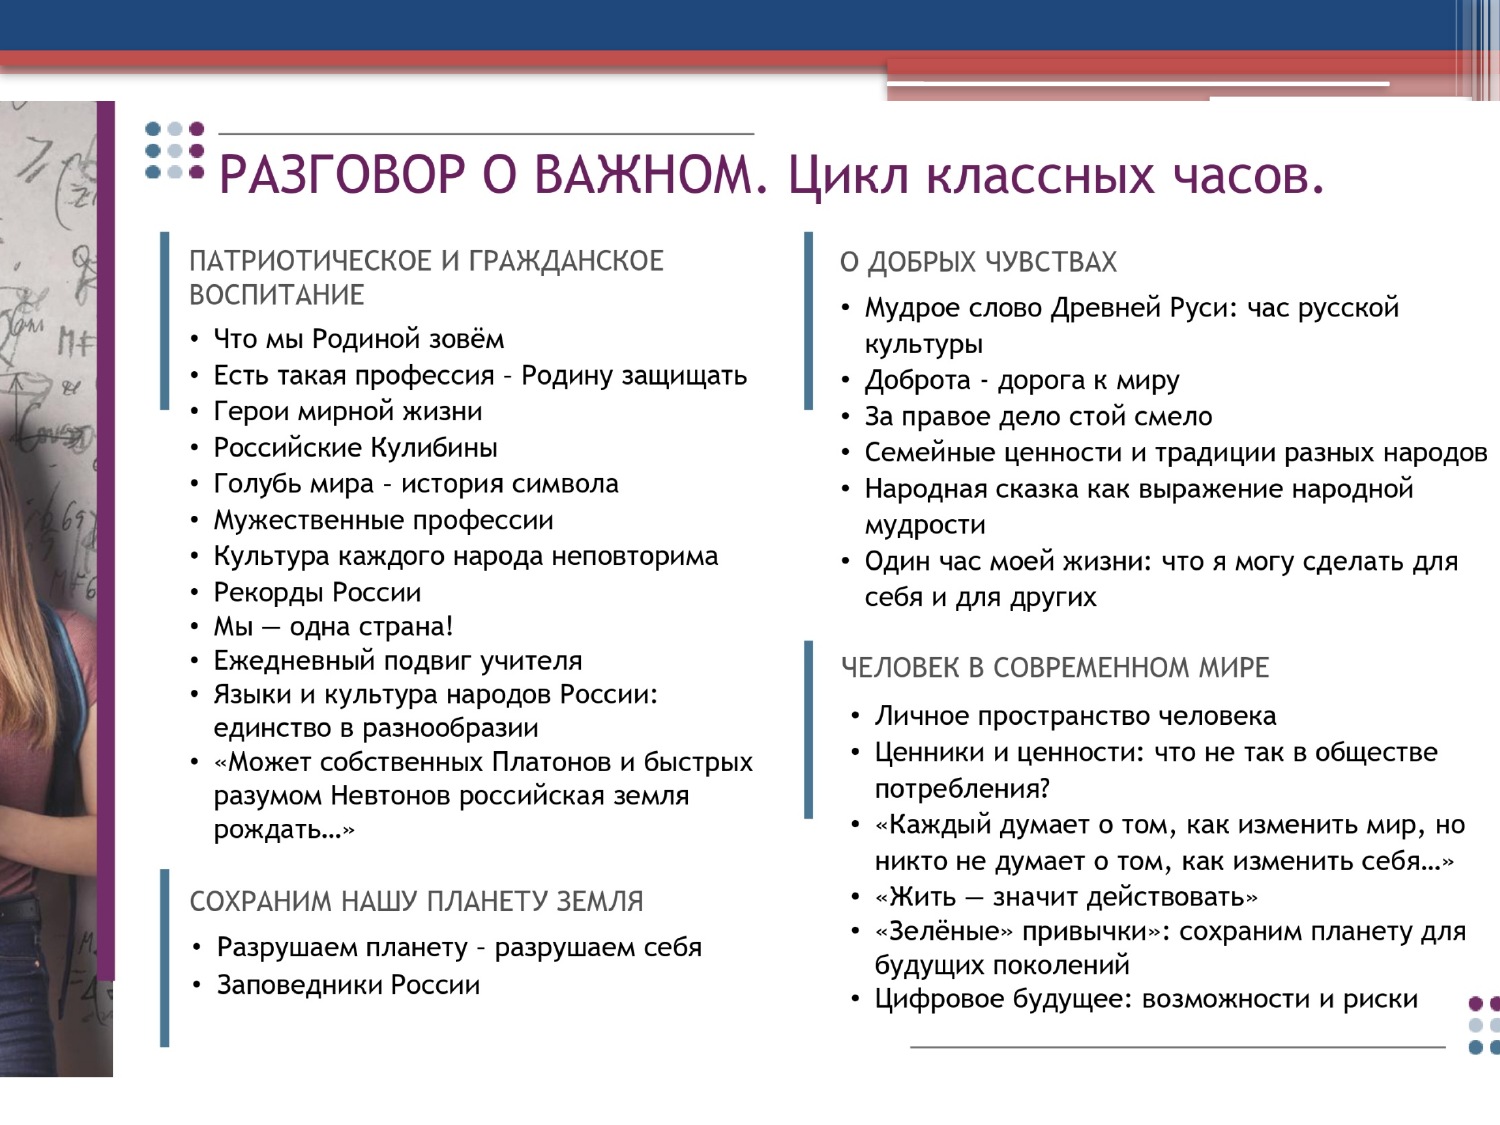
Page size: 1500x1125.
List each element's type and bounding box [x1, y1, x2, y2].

picture [0, 101, 1500, 1078]
